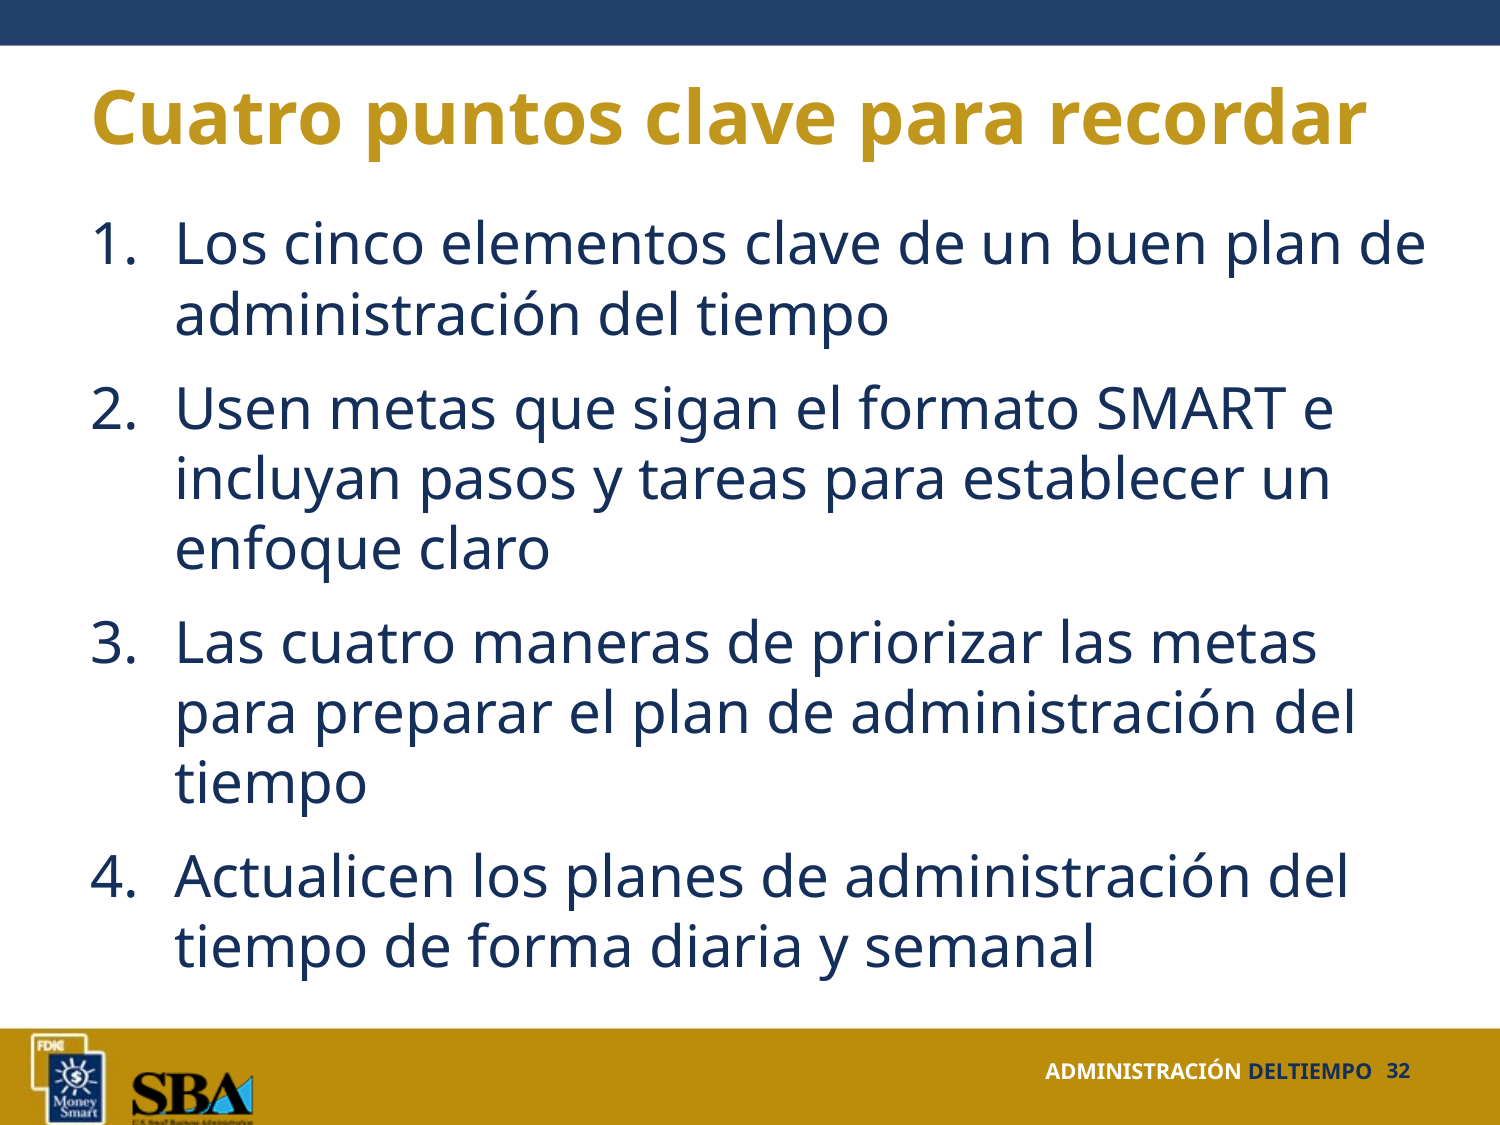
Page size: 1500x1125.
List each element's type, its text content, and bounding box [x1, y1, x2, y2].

title Cuatro puntos clave para recordar [74, 62, 1426, 99]
picture [0, 0, 1500, 1125]
list Los cinco elementos clave de un buen plan de administración del tiempo Usen metas que sigan el formato SMART e incluyan pasos y tareas para establecer un enfoque claro Las cuatro maneras de priorizar las metas para preparar el plan de administración del tiempo Actualicen los planes de administración del tiempo de forma diaria y semanal [74, 99, 1463, 388]
